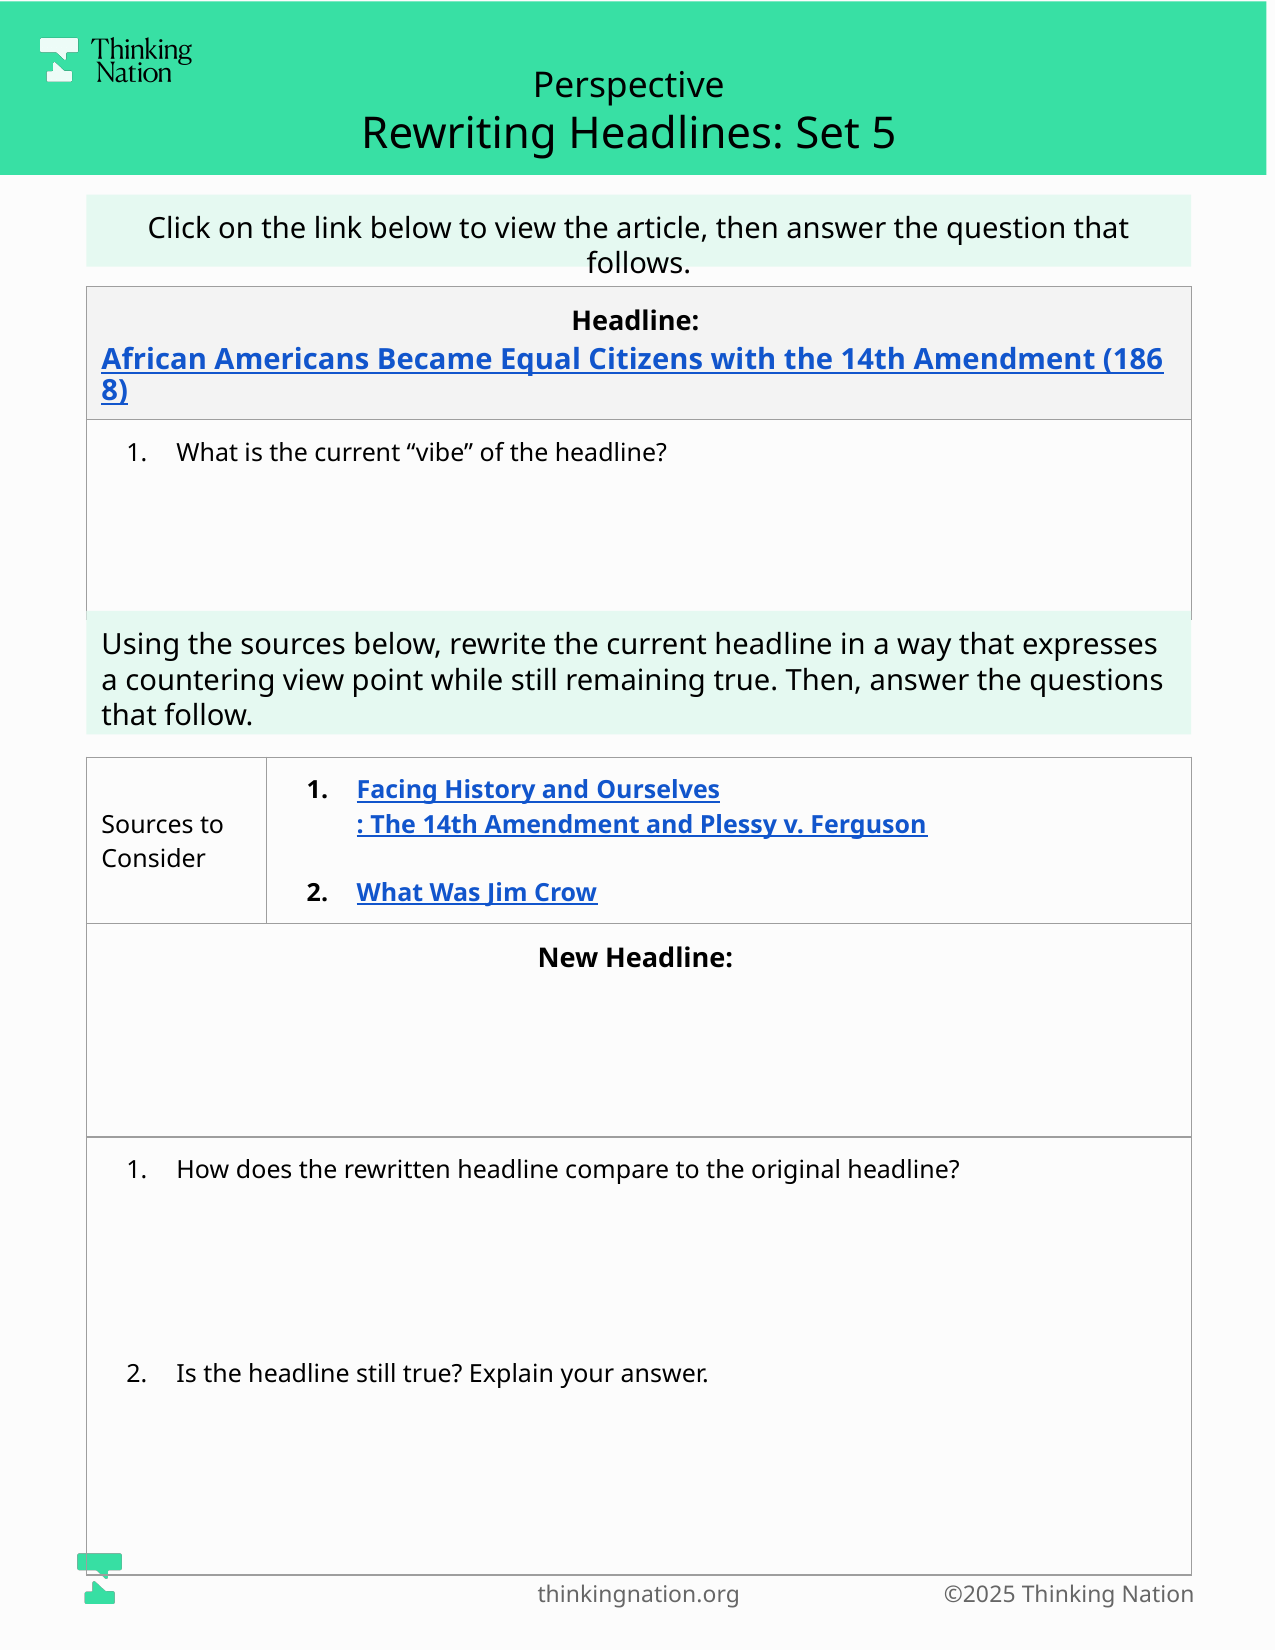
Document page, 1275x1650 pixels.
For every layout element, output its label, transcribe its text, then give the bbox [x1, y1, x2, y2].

table_header Headline: African Americans Became Equal Citizens with the 14th Amendment (1868) [87, 287, 1191, 419]
text_box Perspective Rewriting Headlines: Set 5 [0, 1, 1267, 175]
table_cell New Headline: [87, 924, 1191, 1136]
table_cell What is the current “vibe” of the headline? [87, 420, 1191, 610]
text_box Click on the link below to view the article, then answer the question that follows. [86, 194, 1192, 267]
picture [63, 1542, 135, 1615]
picture [22, 23, 197, 96]
text_box ©2025 Thinking Nation [909, 1563, 1211, 1614]
table_header Facing History and Ourselves: The 14th Amendment and Plessy v. Ferguson What Was Jim Crow [267, 758, 1191, 923]
table_header Sources to Consider [87, 758, 266, 923]
table_cell How does the rewritten headline compare to the original headline? Is the headline still true? Explain your answer. [87, 1138, 1191, 1574]
text_box thinkingnation.org [488, 1576, 790, 1614]
text_box Using the sources below, rewrite the current headline in a way that expresses a countering view point while still remaining true. Then, answer the questions that follow. [86, 610, 1192, 735]
